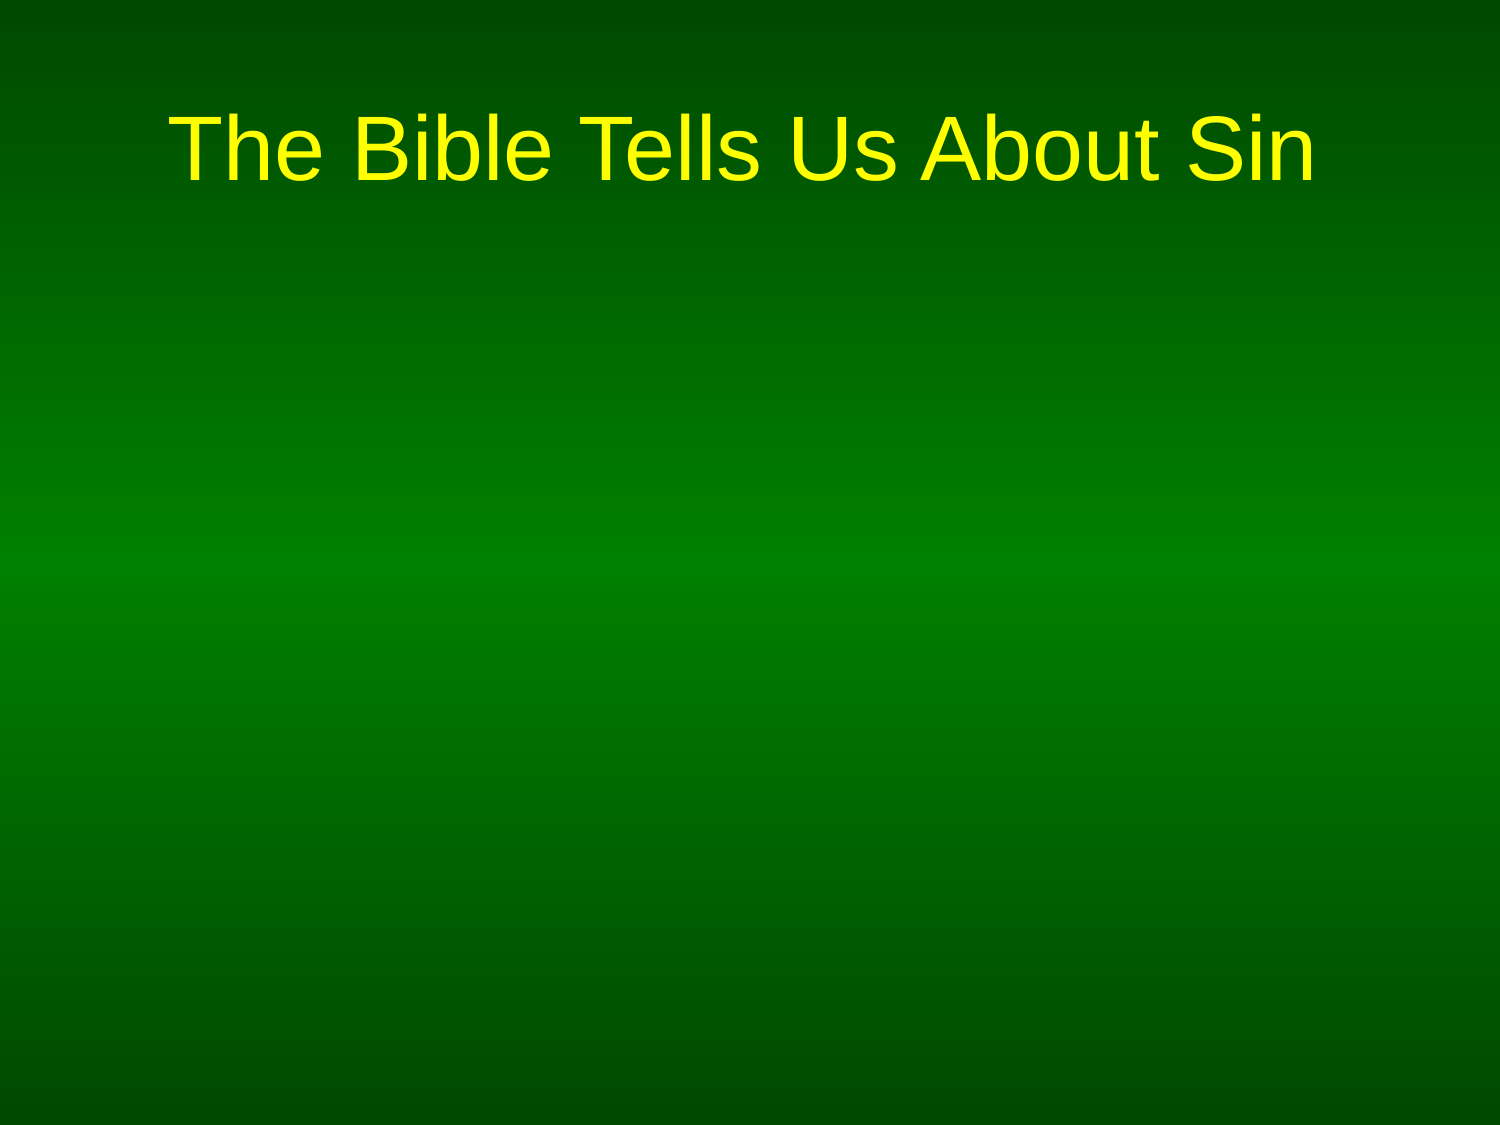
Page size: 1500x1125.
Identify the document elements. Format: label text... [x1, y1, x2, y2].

title The Bible Tells Us About Sin [50, 50, 1438, 238]
